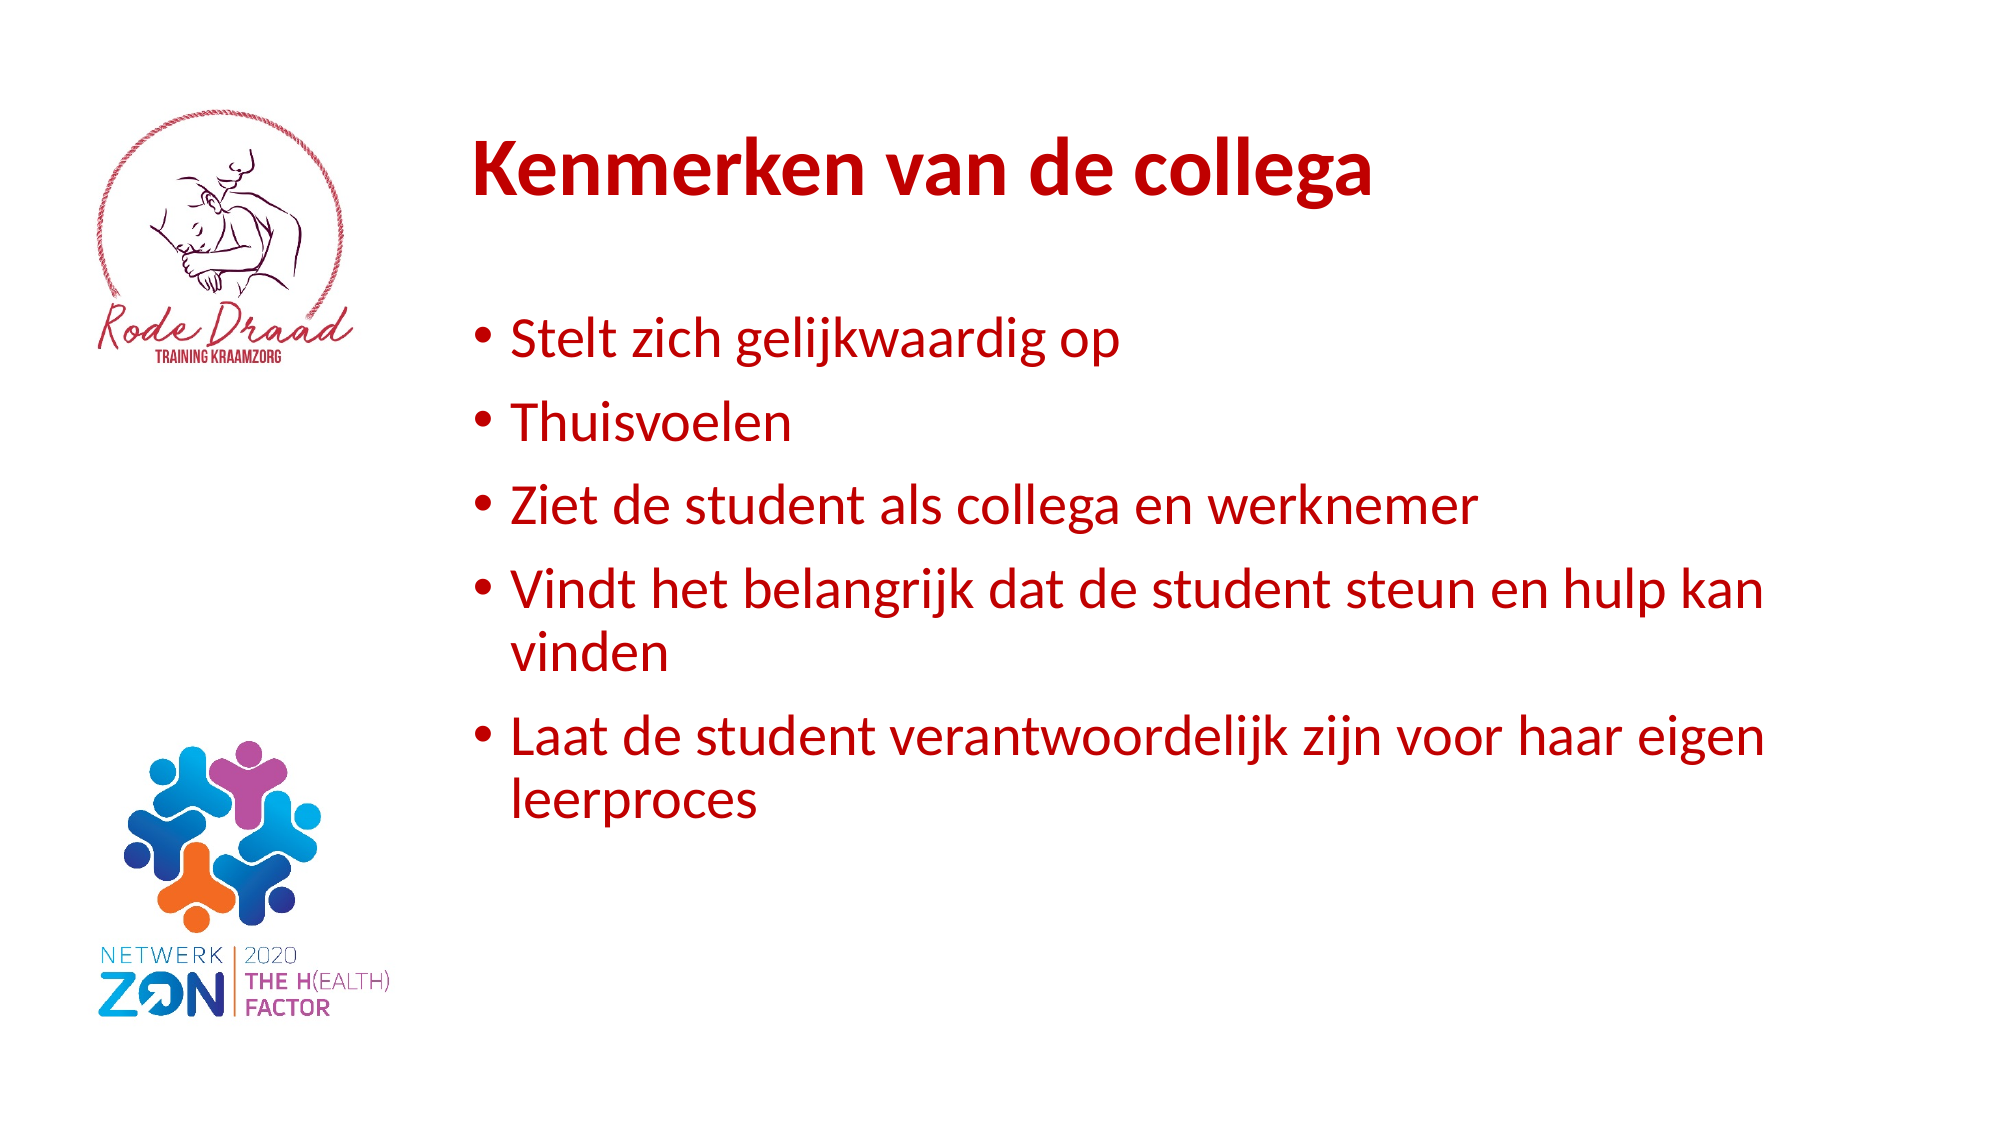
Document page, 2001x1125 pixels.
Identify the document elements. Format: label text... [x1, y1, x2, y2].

picture [0, 75, 458, 415]
title Kenmerken van de collega [457, 59, 1863, 278]
picture [44, 697, 414, 1067]
list Stelt zich gelijkwaardig op Thuisvoelen Ziet de student als collega en werknemer Vindt het belangrijk dat de student steun en hulp kan vinden Laat de student verantwoordelijk zijn voor haar eigen leerproces [457, 299, 1863, 1014]
